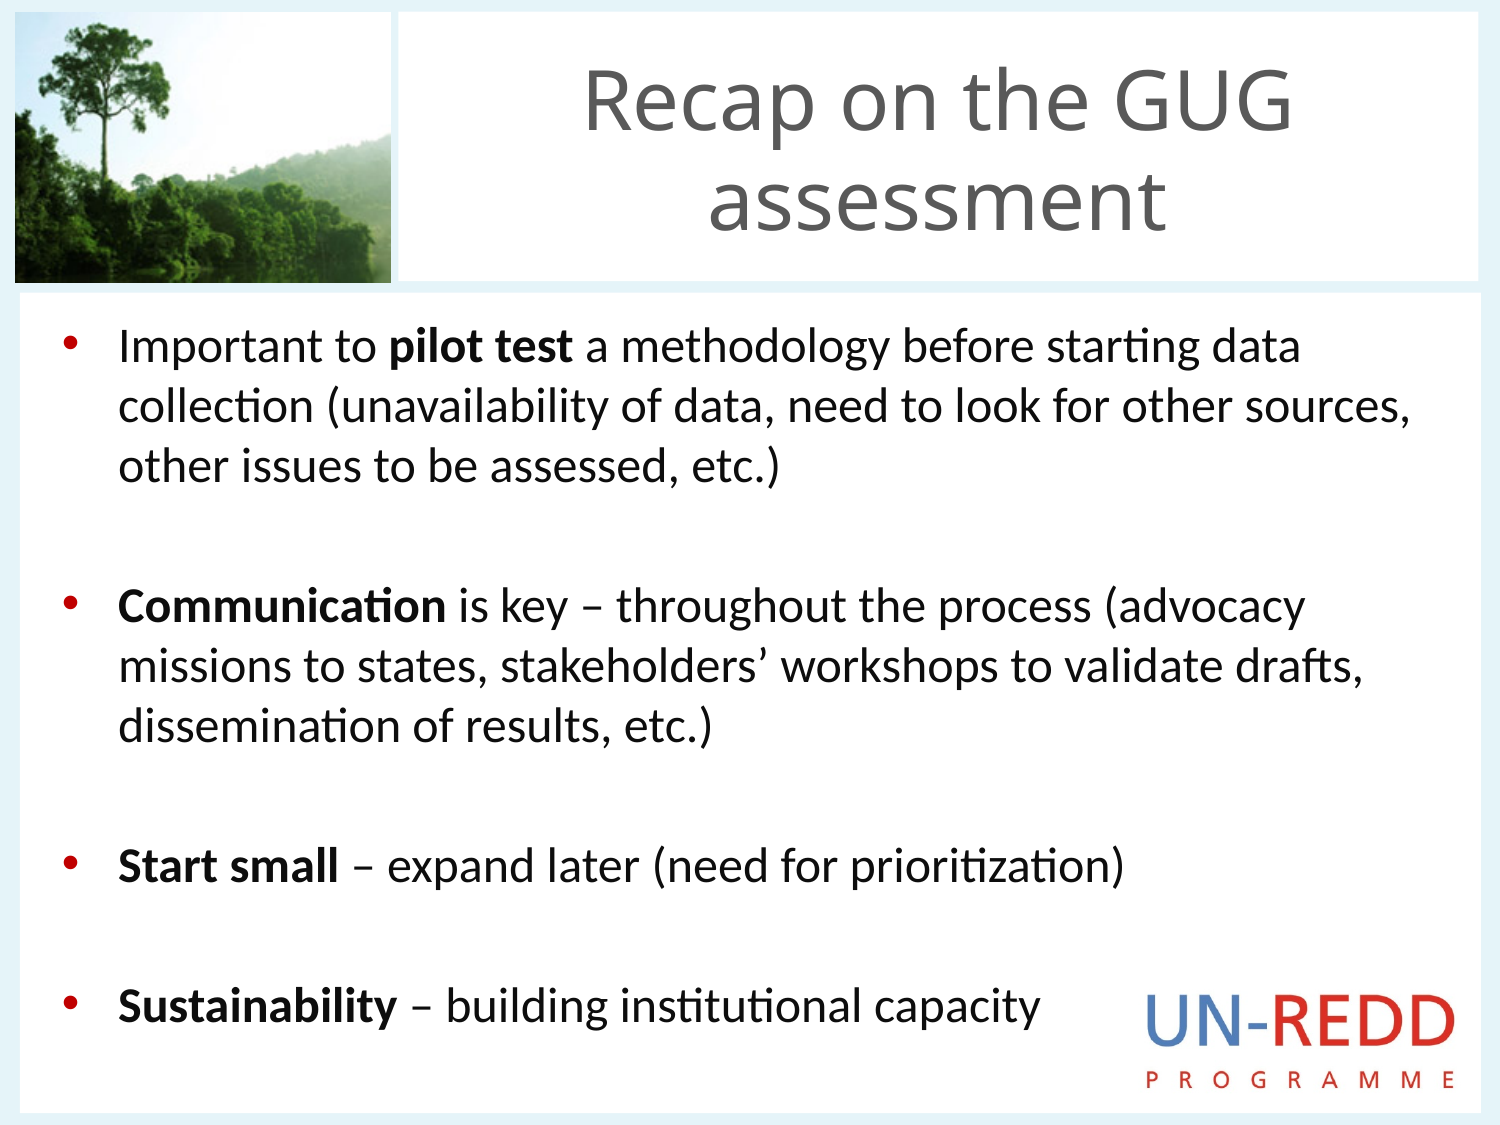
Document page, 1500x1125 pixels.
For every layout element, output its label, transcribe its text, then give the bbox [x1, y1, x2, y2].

title Recap on the GUG assessment [400, 21, 1475, 274]
list Important to pilot test a methodology before starting data collection (unavailability of data, need to look for other sources, other issues to be assessed, etc.) Communication is key – throughout the process (advocacy missions to states, stakeholders’ workshops to validate drafts, dissemination of results, etc.) Start small – expand later (need for prioritization) Sustainability – building institutional capacity [46, 304, 1477, 1067]
picture [15, 12, 391, 283]
picture [1127, 1067, 1463, 1106]
